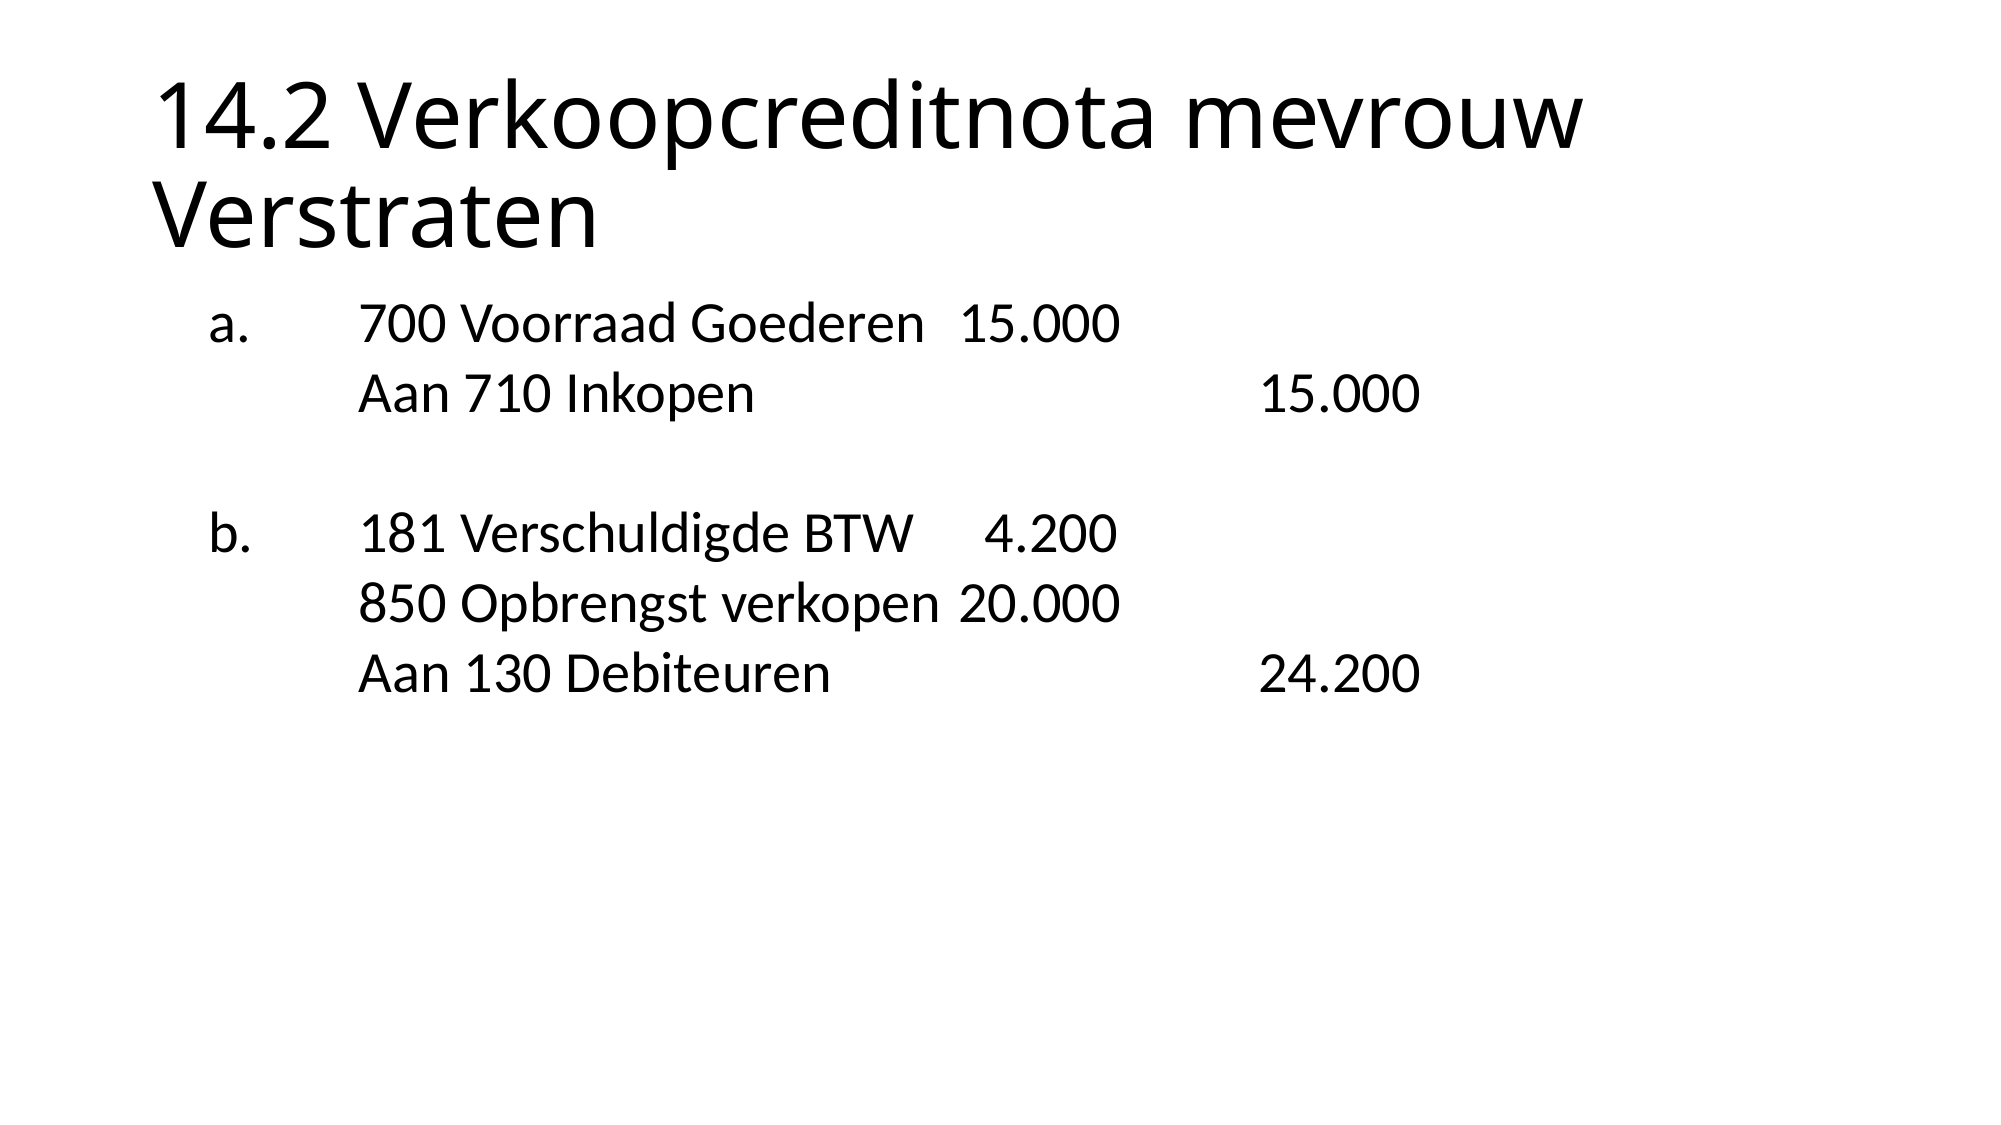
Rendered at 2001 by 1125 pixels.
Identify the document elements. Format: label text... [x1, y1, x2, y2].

text_box a. 700 Voorraad Goederen 15.000 Aan 710 Inkopen 15.000 b. 181 Verschuldigde BTW 4.200 850 Opbrengst verkopen 20.000 Aan 130 Debiteuren 24.200 [193, 277, 1848, 852]
title 14.2 Verkoopcreditnota mevrouw Verstraten [137, 59, 1863, 278]
